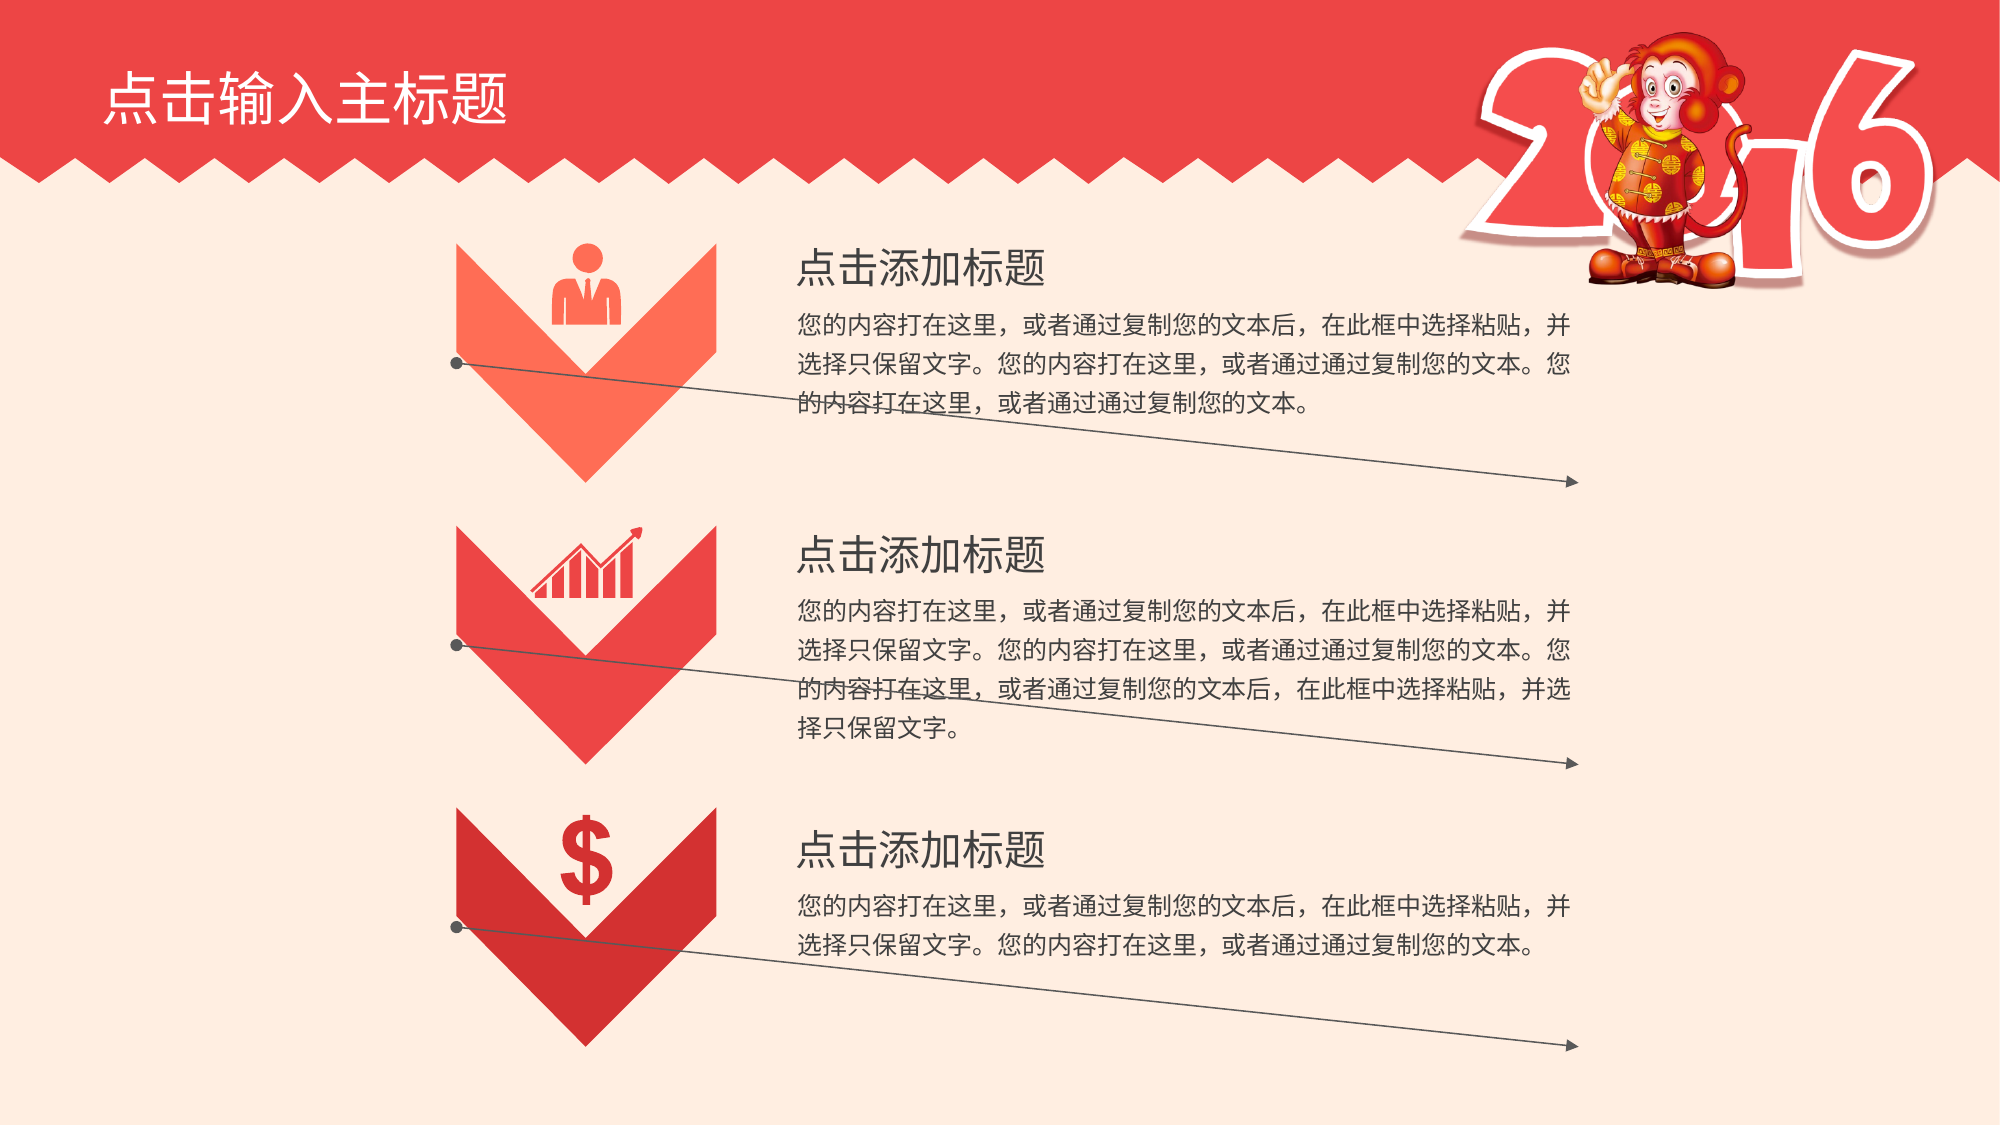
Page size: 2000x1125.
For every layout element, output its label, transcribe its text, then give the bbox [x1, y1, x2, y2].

text_box 您的内容打在这里，或者通过复制您的文本后，在此框中选择粘贴，并选择只保留文字。您的内容打在这里，或者通过通过复制您的文本。您的内容打在这里，或者通过复制您的文本后，在此框中选择粘贴，并选择只保留文字。 [782, 579, 1603, 750]
picture [1454, 0, 2000, 450]
text_box 点击添加标题 [780, 798, 1072, 874]
text_box 您的内容打在这里，或者通过复制您的文本后，在此框中选择粘贴，并选择只保留文字。您的内容打在这里，或者通过通过复制您的文本。 [782, 874, 1603, 967]
text_box [470, 930, 681, 1047]
text_box [456, 243, 717, 386]
text_box [456, 525, 717, 668]
text_box [470, 366, 681, 483]
text_box [456, 807, 717, 950]
text_box 您的内容打在这里，或者通过复制您的文本后，在此框中选择粘贴，并选择只保留文字。您的内容打在这里，或者通过通过复制您的文本。您的内容打在这里，或者通过通过复制您的文本。 [782, 293, 1603, 425]
text_box 点击输入主标题 [86, 54, 525, 140]
text_box [530, 527, 643, 598]
text_box 点击添加标题 [780, 217, 1072, 293]
text_box [560, 814, 613, 905]
text_box [469, 648, 681, 764]
text_box 点击添加标题 [780, 503, 1072, 579]
text_box [572, 243, 603, 274]
text_box [551, 278, 622, 325]
